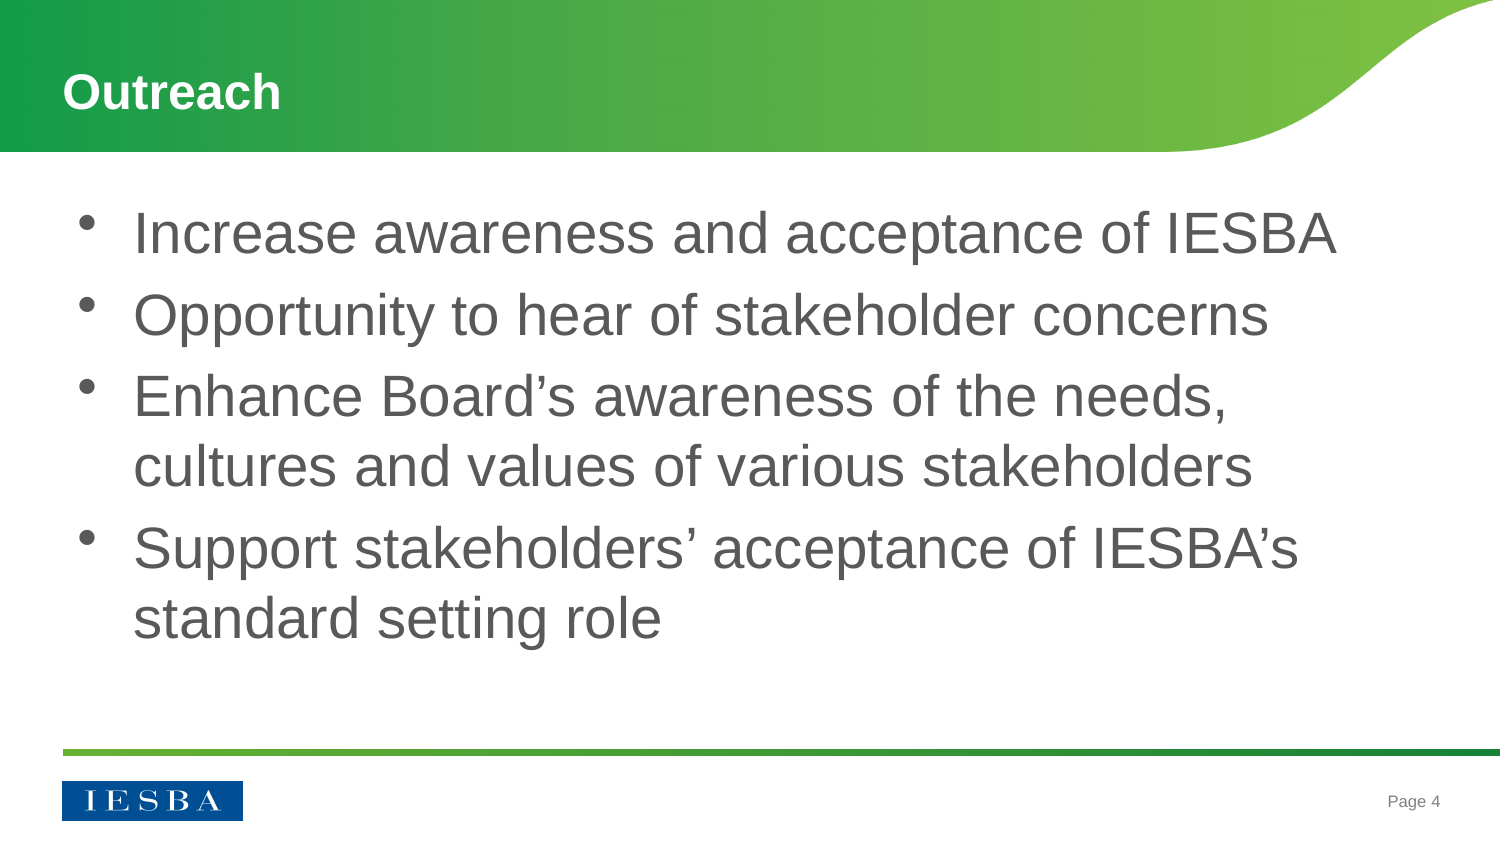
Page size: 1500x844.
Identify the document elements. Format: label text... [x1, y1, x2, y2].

picture [0, 0, 1497, 152]
title Outreach [62, 56, 1300, 122]
list Increase awareness and acceptance of IESBA Opportunity to hear of stakeholder concerns Enhance Board’s awareness of the needs, cultures and values of various stakeholders Support stakeholders’ acceptance of IESBA’s standard setting role [62, 187, 1450, 694]
picture [62, 781, 243, 821]
